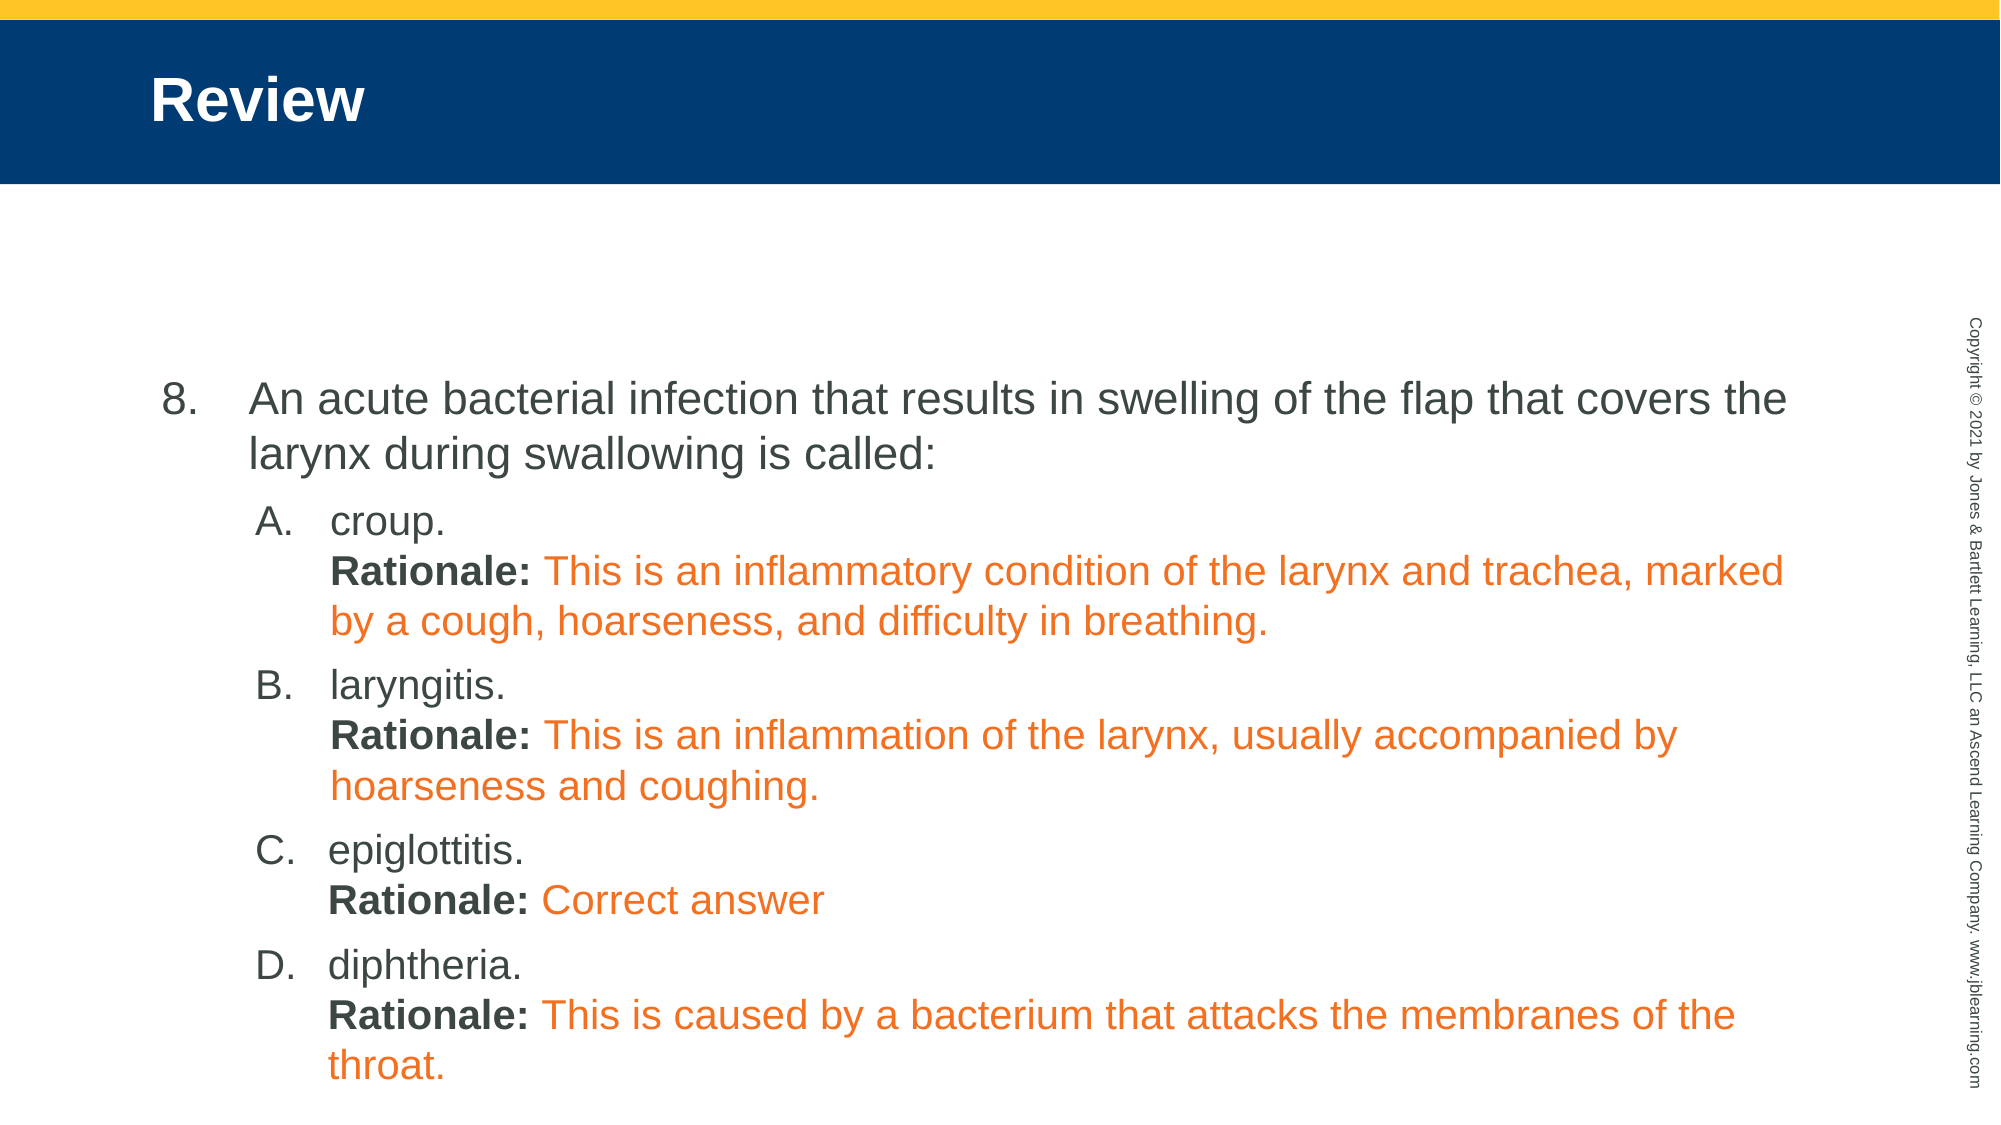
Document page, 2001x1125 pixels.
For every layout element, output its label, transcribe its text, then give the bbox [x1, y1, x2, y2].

list An acute bacterial infection that results in swelling of the flap that covers the larynx during swallowing is called: croup. Rationale: This is an inflammatory condition of the larynx and trachea, marked by a cough, hoarseness, and difficulty in breathing. laryngitis. Rationale: This is an inflammation of the larynx, usually accompanied by hoarseness and coughing. epiglottitis. Rationale: Correct answer diphtheria. Rationale: This is caused by a bacterium that attacks the membranes of the throat. [146, 361, 1859, 1016]
title Review [0, 19, 2000, 185]
